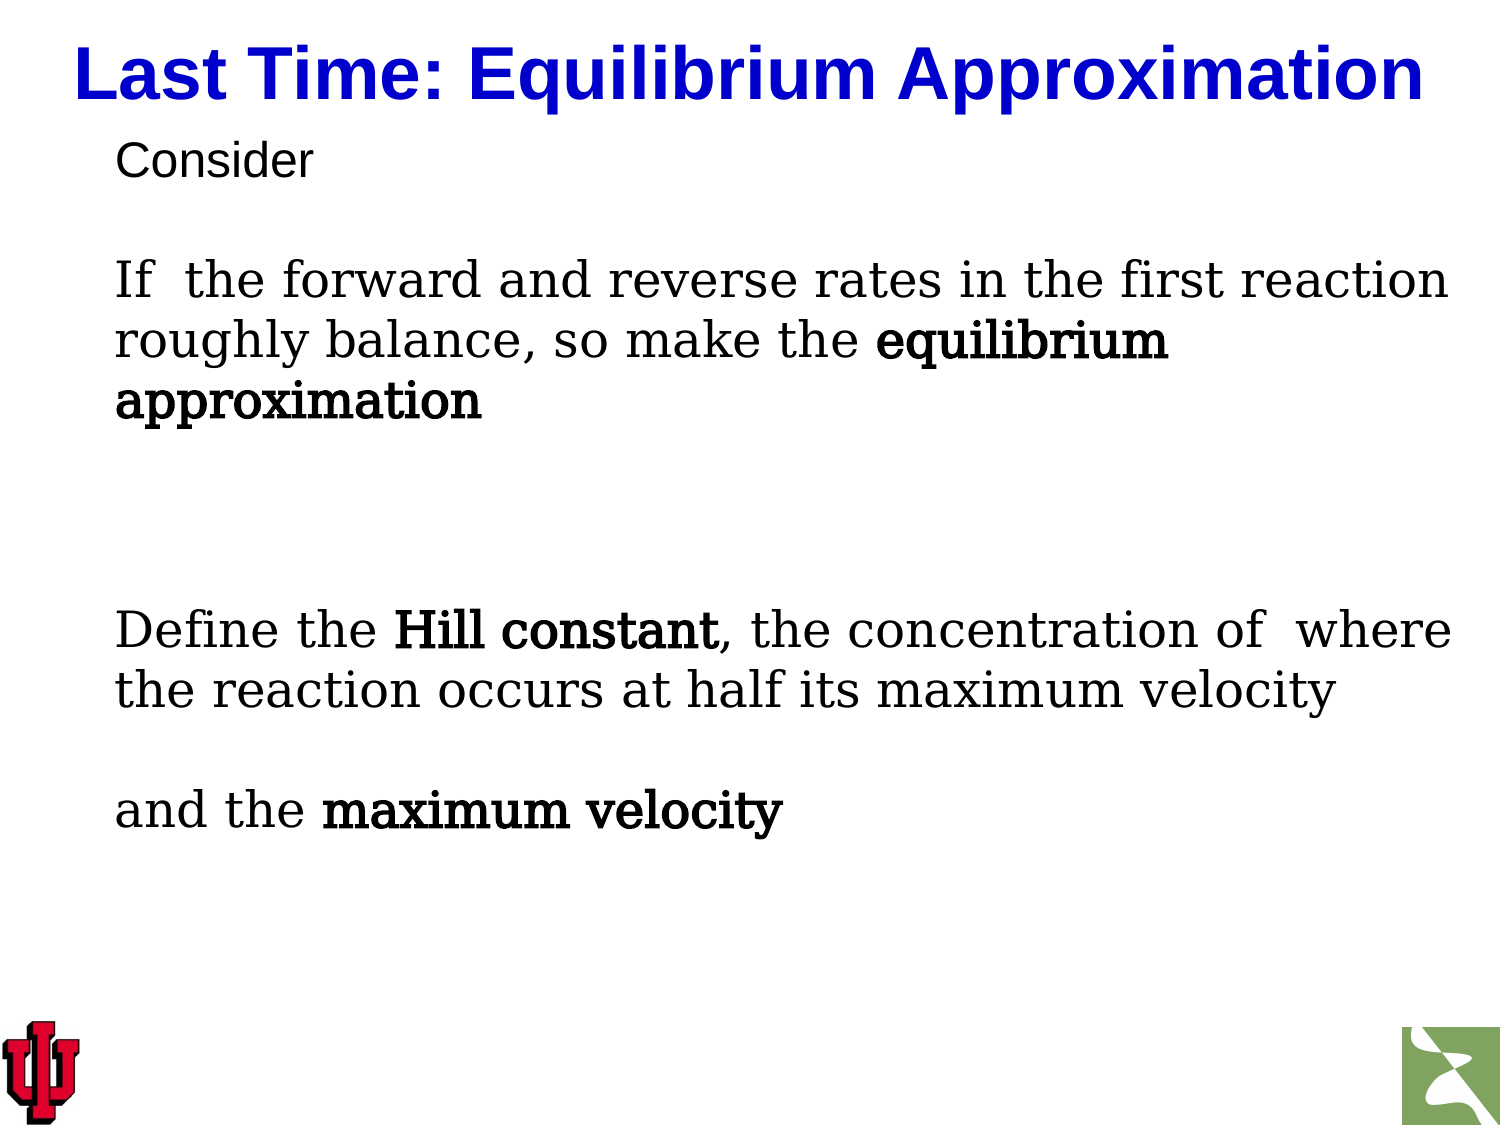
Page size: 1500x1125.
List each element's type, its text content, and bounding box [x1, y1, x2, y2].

picture [1402, 1027, 1500, 1125]
picture [0, 1020, 80, 1125]
text_box [0, 556, 1500, 663]
text_box [0, 112, 1500, 478]
title Last Time: Equilibrium Approximation [0, 2, 1500, 112]
